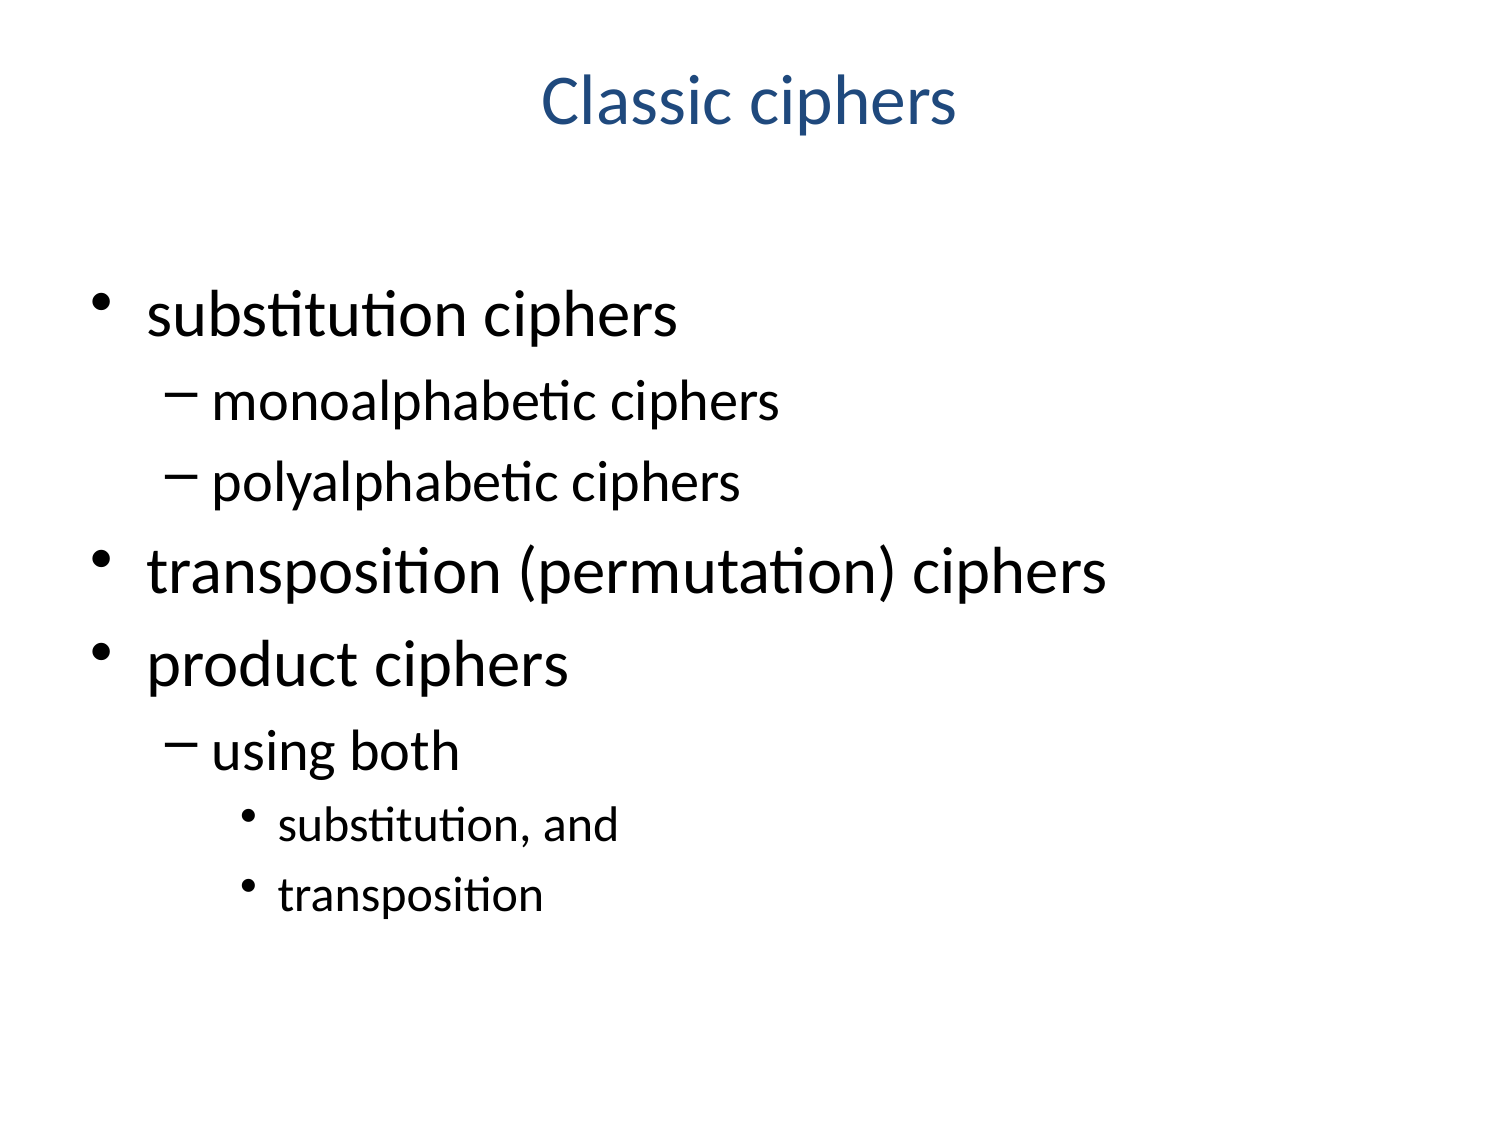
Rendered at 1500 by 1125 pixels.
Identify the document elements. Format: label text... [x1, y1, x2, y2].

list substitution ciphers monoalphabetic ciphers polyalphabetic ciphers transposition (permutation) ciphers product ciphers using both substitution, and transposition [75, 262, 1425, 1005]
title Classic ciphers [75, 45, 1425, 233]
